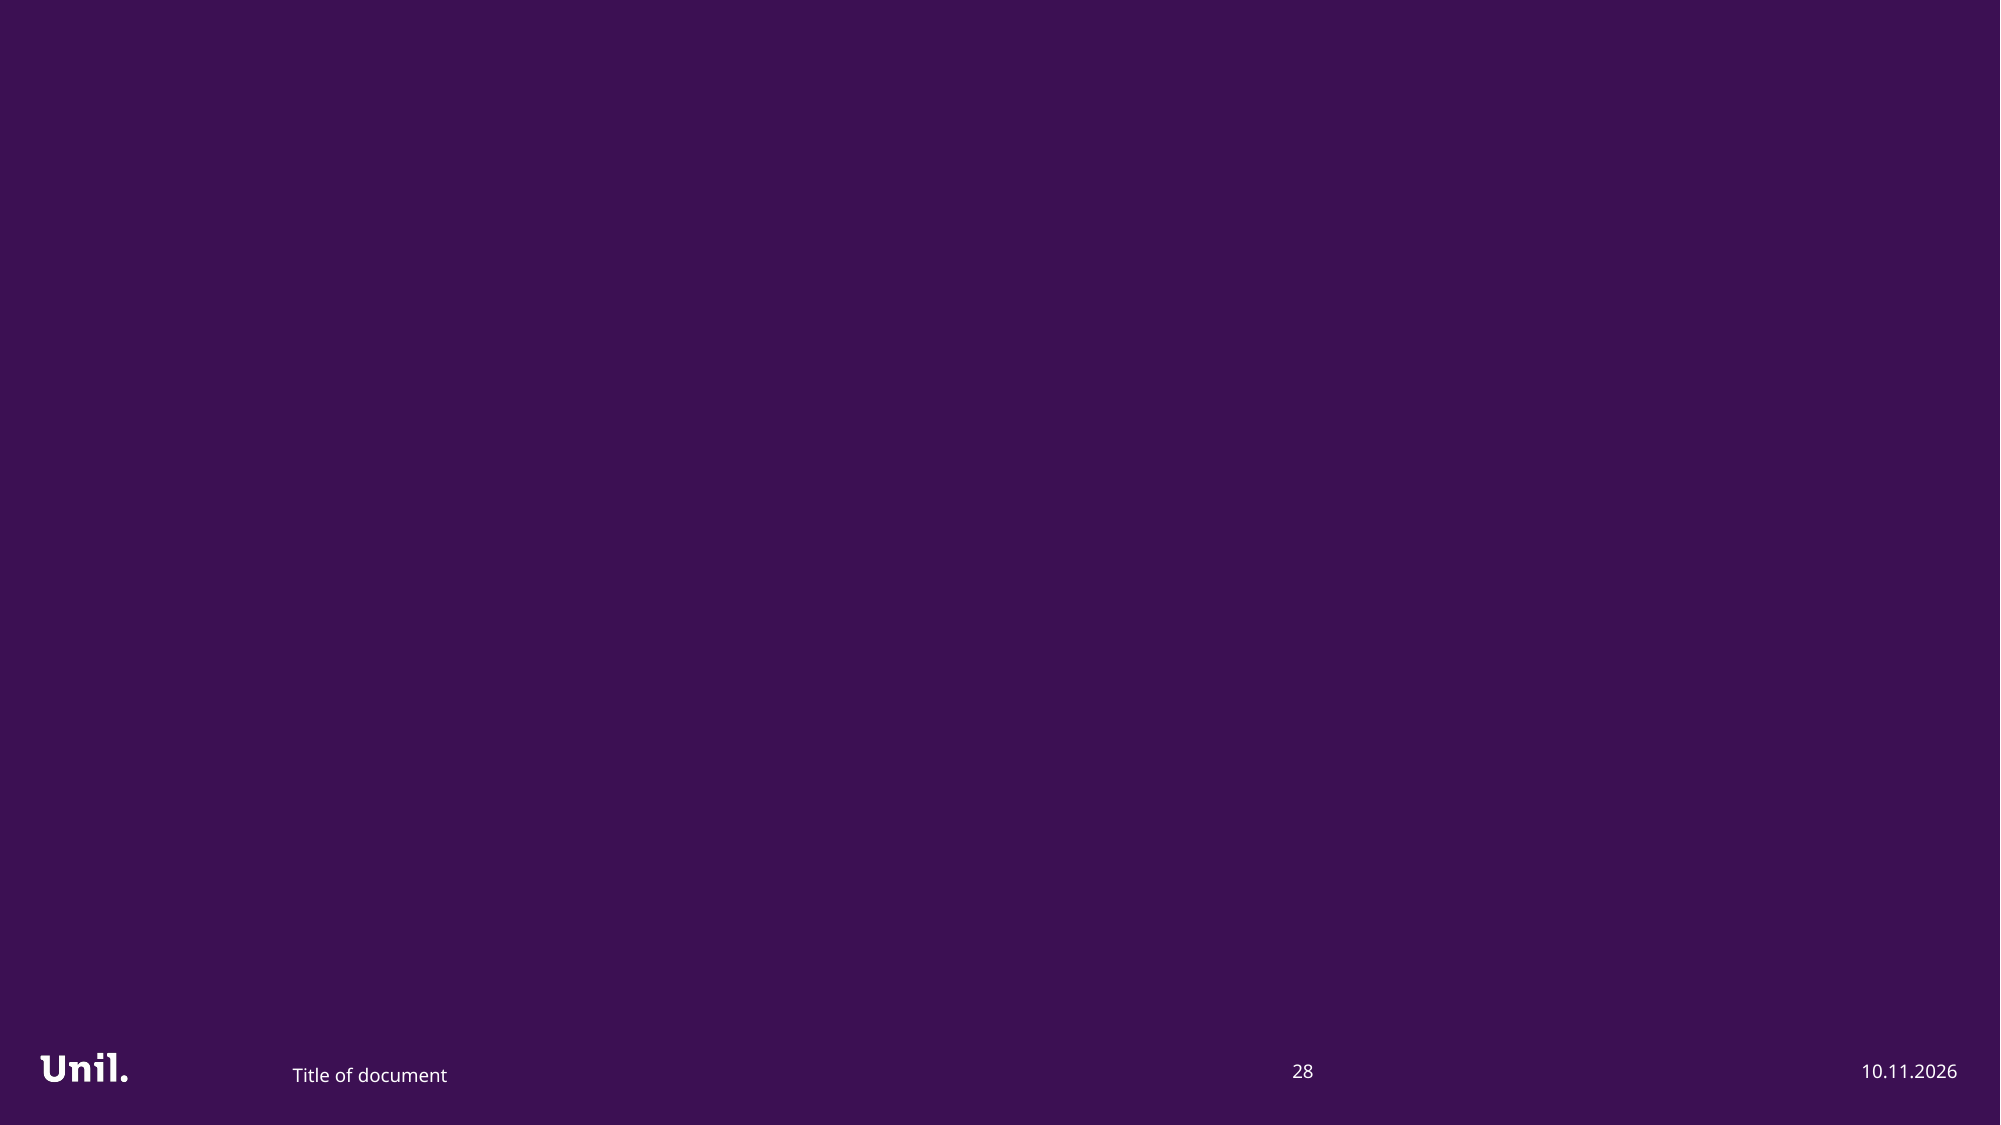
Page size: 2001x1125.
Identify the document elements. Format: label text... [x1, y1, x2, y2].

footer Title of document [292, 1011, 1048, 1087]
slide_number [1789, 1026, 1958, 1086]
slide_number 28 [1250, 1037, 1355, 1086]
picture [27, 1042, 141, 1095]
